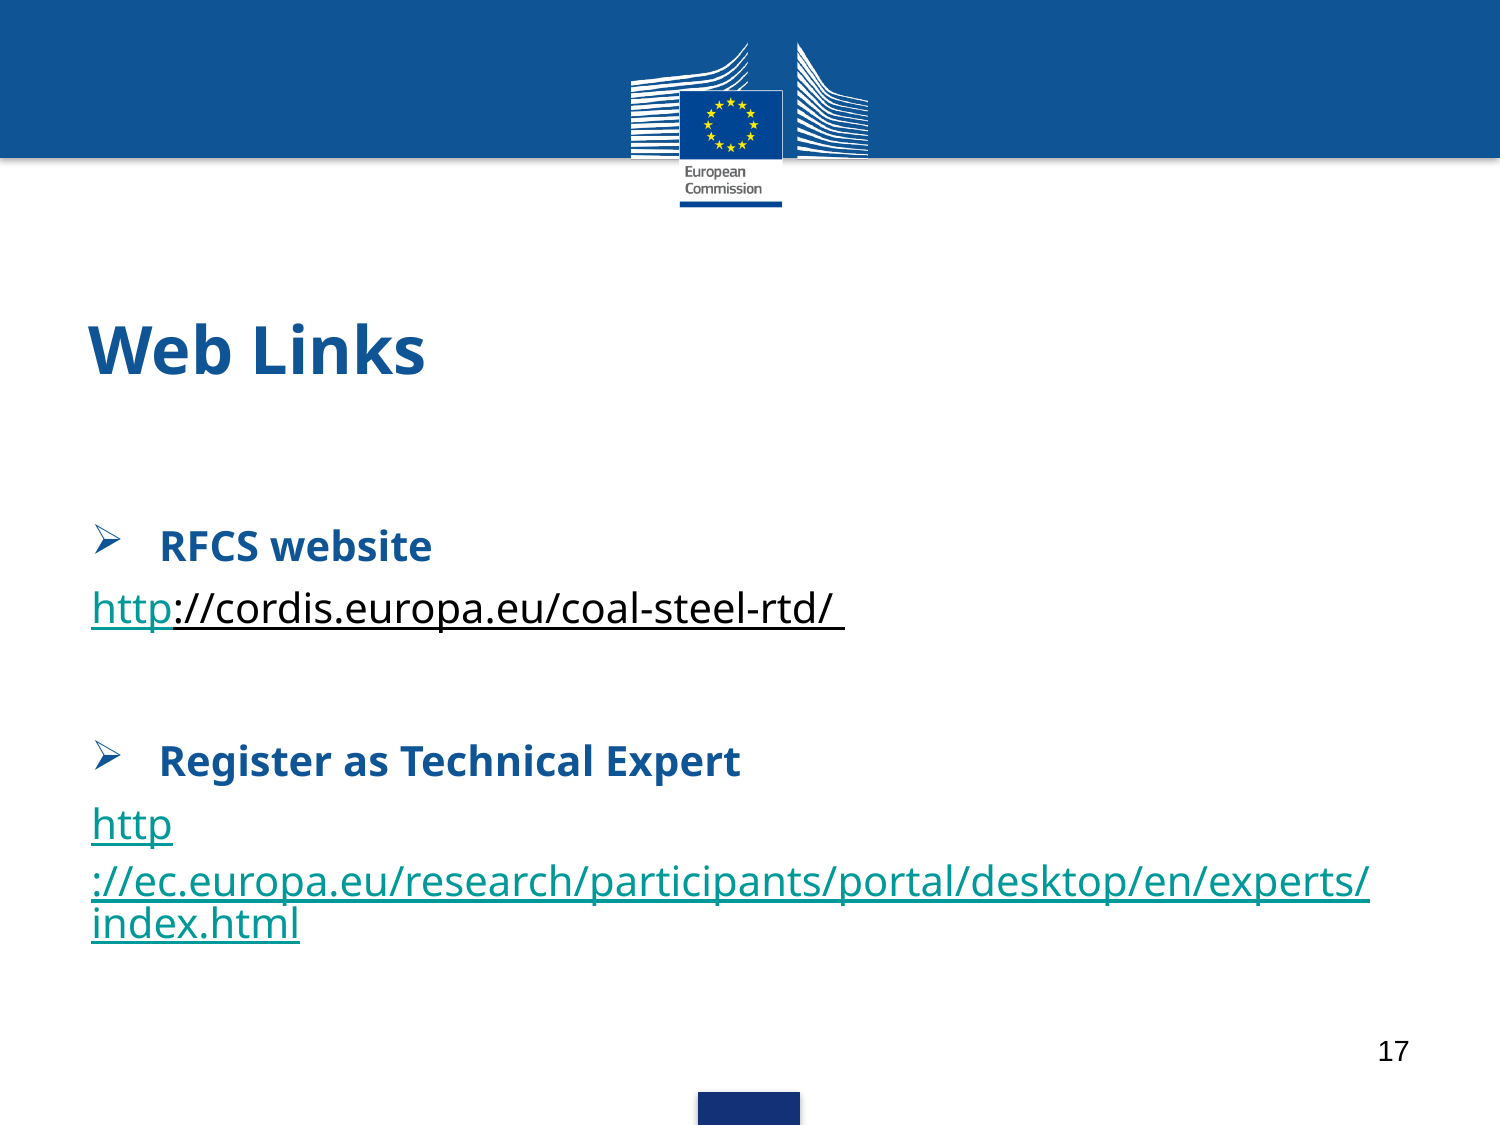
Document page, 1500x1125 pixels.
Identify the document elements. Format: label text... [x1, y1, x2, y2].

text_box RFCS website http://cordis.europa.eu/coal-steel-rtd/ Register as Technical Expert http://ec.europa.eu/research/participants/portal/desktop/en/experts/index.html [76, 489, 1388, 973]
text_box Web Links [73, 295, 600, 400]
slide_number 17 [1074, 1024, 1426, 1103]
picture [631, 42, 868, 208]
